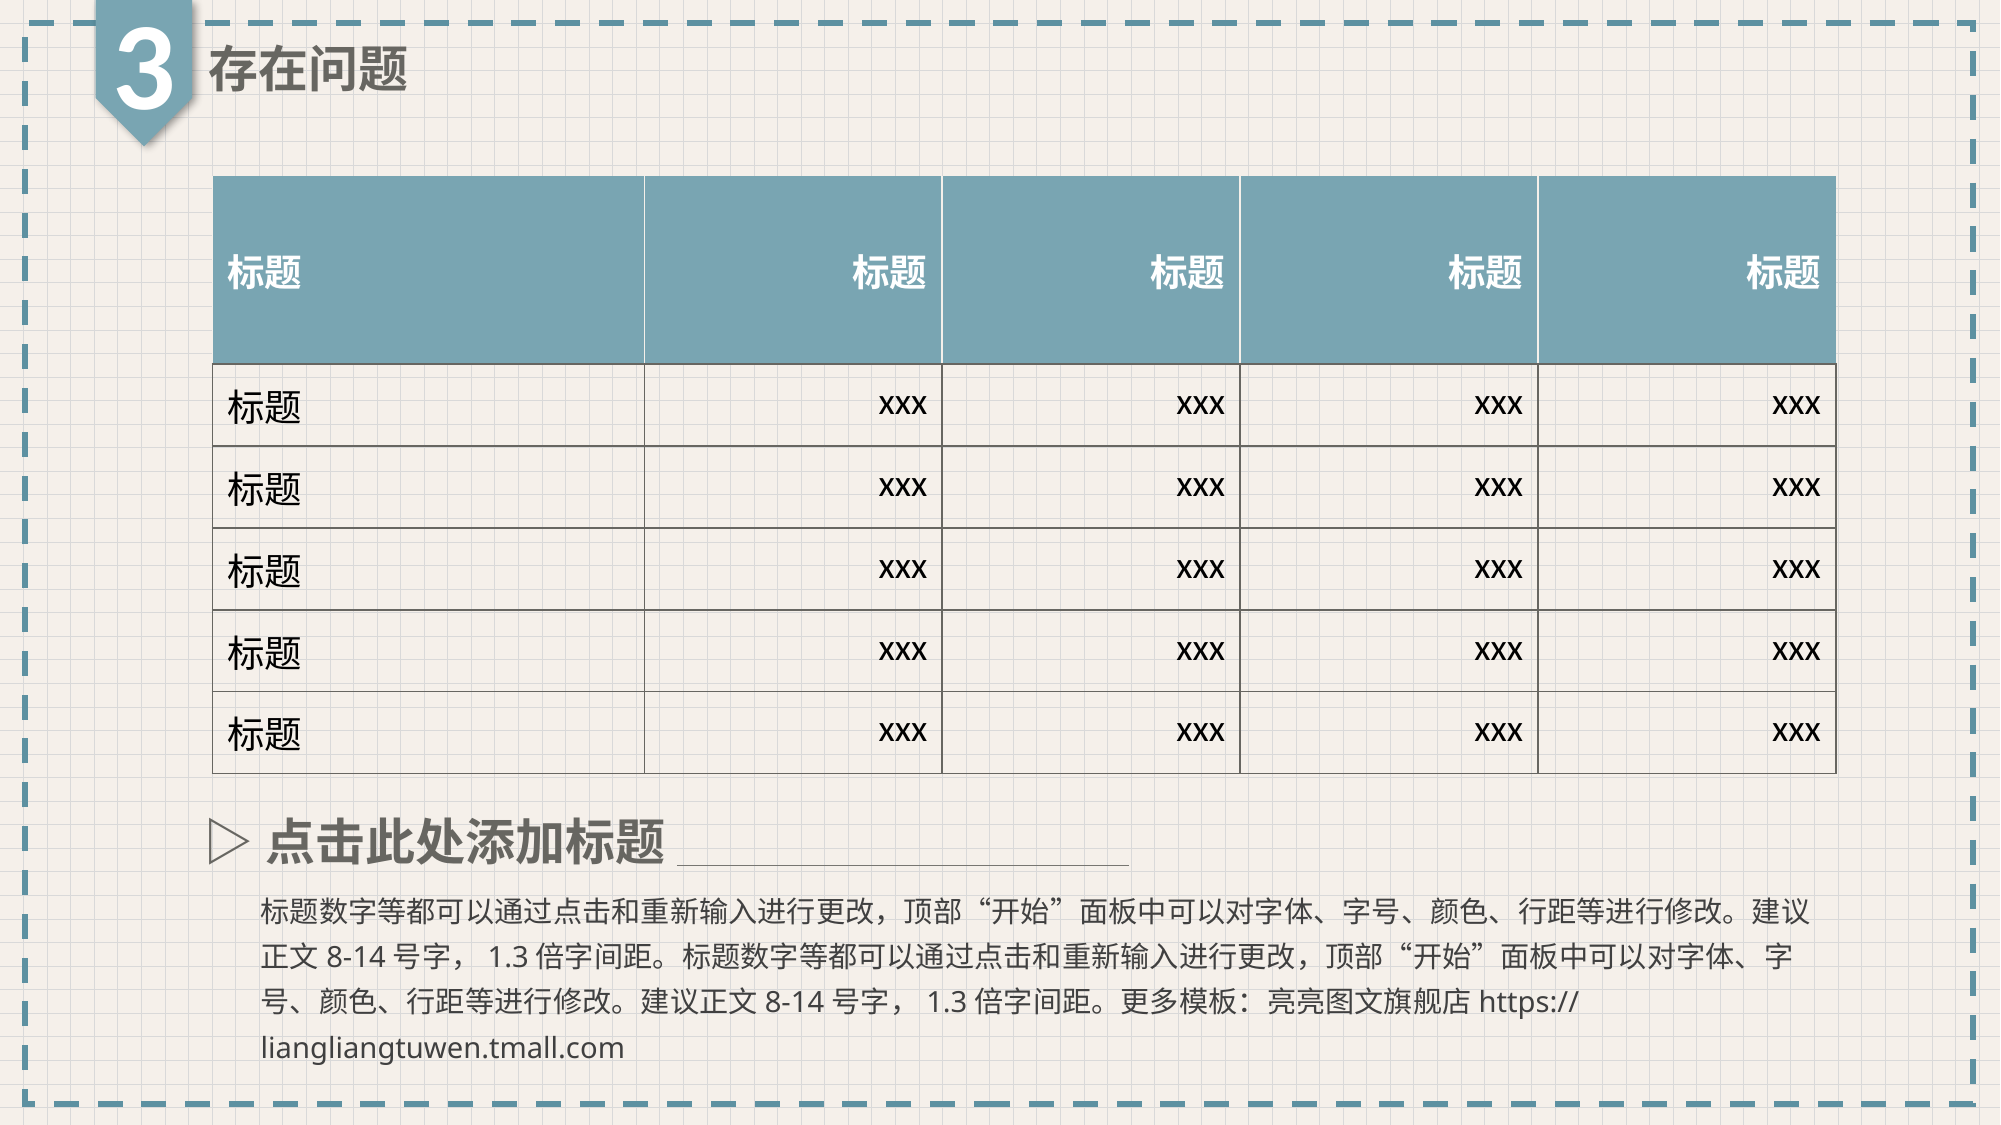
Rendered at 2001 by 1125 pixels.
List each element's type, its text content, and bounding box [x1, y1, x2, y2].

table_header 标题 [1539, 176, 1836, 363]
table_header 标题 [213, 176, 644, 363]
table_cell xxx [1539, 692, 1835, 773]
table_cell xxx [1539, 365, 1835, 445]
table_cell xxx [1241, 365, 1537, 445]
table_cell xxx [645, 365, 941, 445]
table_cell xxx [645, 529, 941, 609]
table_cell xxx [645, 692, 941, 773]
table_header 标题 [645, 176, 941, 363]
table_cell xxx [943, 447, 1239, 527]
table_cell xxx [943, 692, 1239, 773]
table_cell xxx [1539, 611, 1835, 691]
text_box 3 [97, 0, 191, 142]
table_cell xxx [1539, 447, 1835, 527]
text_box [138, 142, 150, 148]
text_box ▷点击此处添加标题 [188, 803, 681, 879]
table_cell xxx [1241, 692, 1537, 773]
table_cell xxx [943, 611, 1239, 691]
table_cell xxx [1241, 611, 1537, 691]
table_cell 标题 [213, 611, 644, 691]
table_cell 标题 [213, 365, 644, 445]
table_cell xxx [1539, 529, 1835, 609]
table_cell xxx [1241, 529, 1537, 609]
table_cell xxx [943, 365, 1239, 445]
table_cell 标题 [213, 529, 644, 609]
text_box 标题数字等都可以通过点击和重新输入进行更改，顶部“开始”面板中可以对字体、字号、颜色、行距等进行修改。建议正文8-14号字，1.3倍字间距。标题数字等都可以通过点击和重新输入进行更改，顶部“开始”面板中可以对字体、字号、颜色、行距等进行修改。建议正文8-14号字，1.3倍字间距。更多模板：亮亮图文旗舰店https://liangliangtuwen.tmall.com [245, 875, 1836, 1072]
text_box 存在问题 [200, 30, 424, 105]
table_cell xxx [645, 611, 941, 691]
table_cell 标题 [213, 692, 644, 773]
table_cell xxx [645, 447, 941, 527]
table_cell xxx [1241, 447, 1537, 527]
table_cell xxx [943, 529, 1239, 609]
table_header 标题 [1241, 176, 1537, 363]
table_header 标题 [943, 176, 1239, 363]
table_cell 标题 [213, 447, 644, 527]
